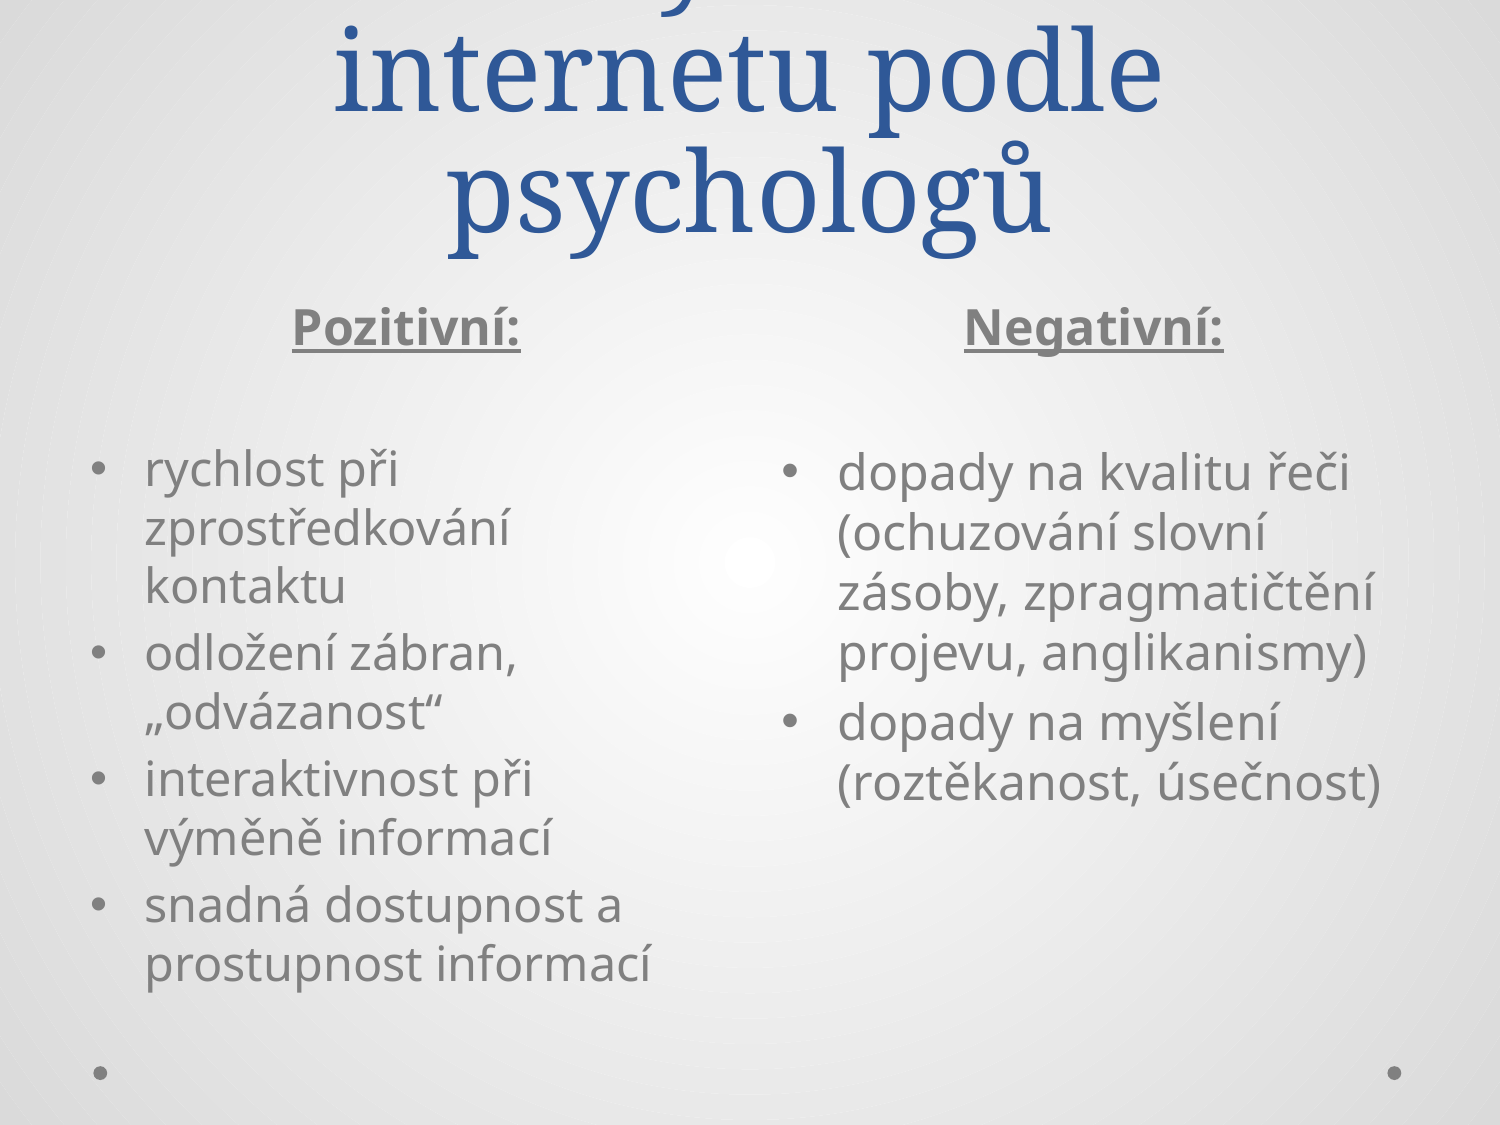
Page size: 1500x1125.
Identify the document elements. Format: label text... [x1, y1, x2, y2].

list rychlost při zprostředkování kontaktu odložení zábran, „odvázanost“ interaktivnost při výměně informací snadná dostupnost a prostupnost informací [75, 363, 738, 1005]
list Negativní: [762, 262, 1426, 363]
list Pozitivní: [75, 262, 738, 363]
title Účinky užívání internetu podle psychologů [75, 0, 1425, 263]
list dopady na kvalitu řeči (ochuzování slovní zásoby, zpragmatičtění projevu, anglikanismy) dopady na myšlení (roztěkanost, úsečnost) [766, 363, 1430, 1005]
